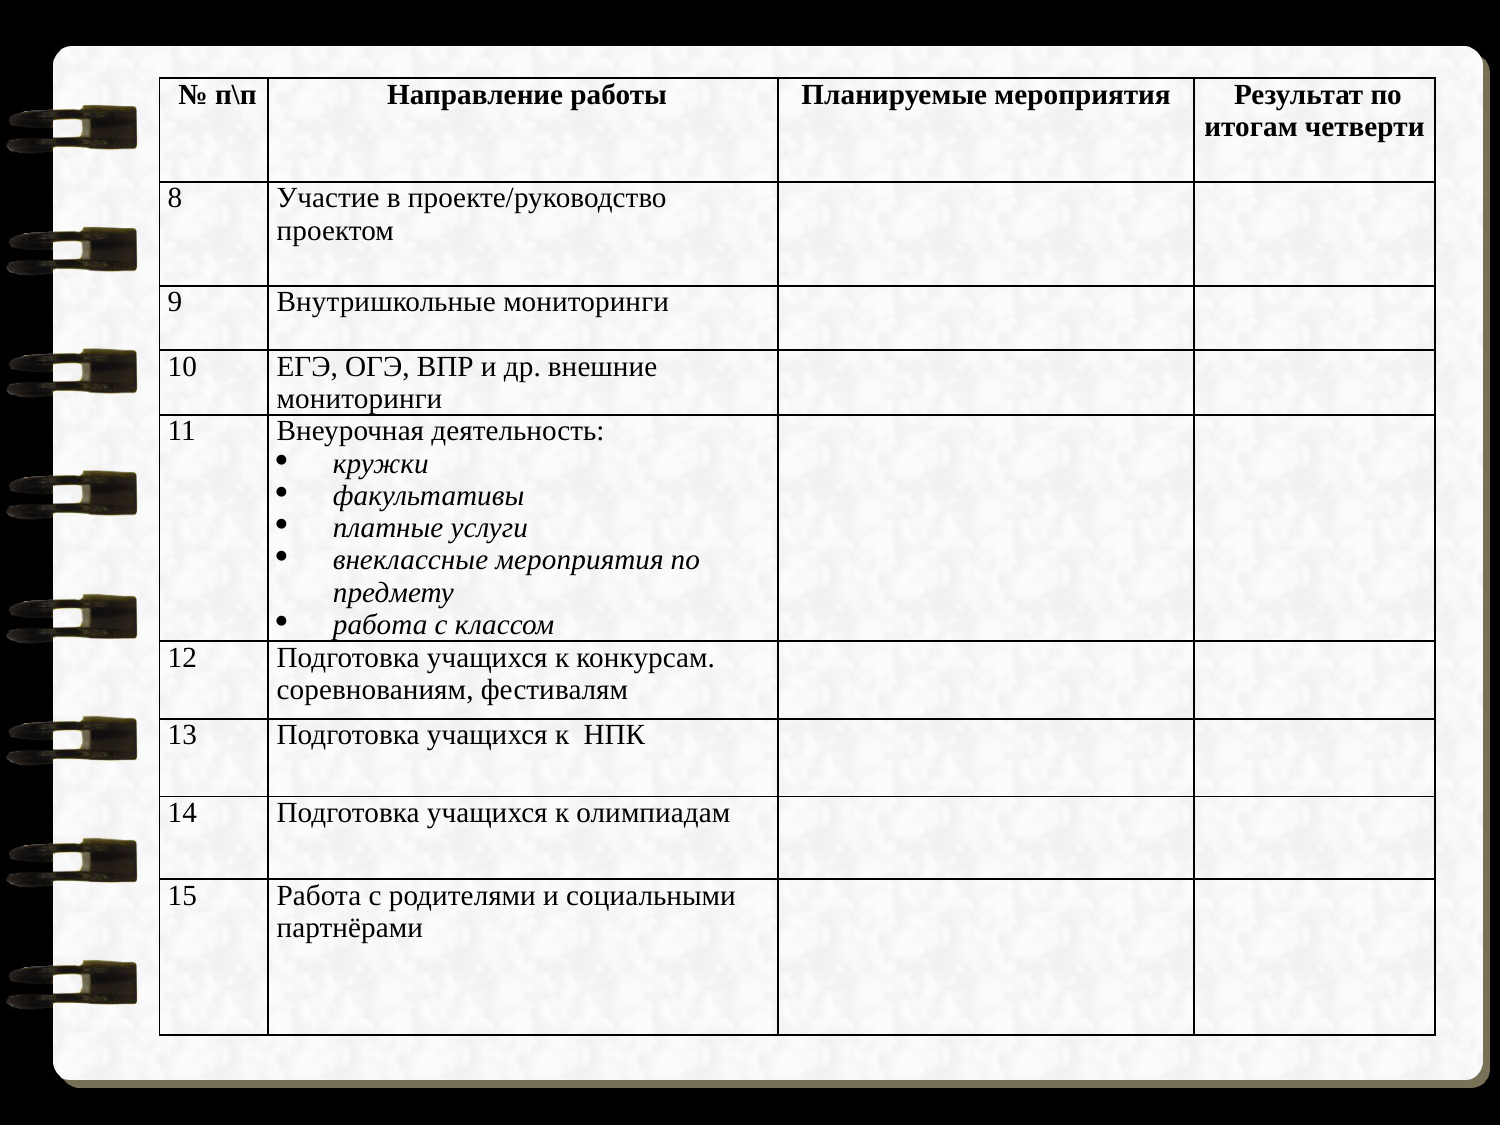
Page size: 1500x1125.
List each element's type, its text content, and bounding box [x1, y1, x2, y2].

table_cell 12 [160, 642, 267, 718]
table_header Направление работы [269, 79, 777, 181]
table_cell Работа с родителями и социальными партнёрами [269, 880, 777, 1034]
table_cell [1195, 797, 1434, 878]
table_cell [1195, 351, 1434, 414]
table_cell [1195, 183, 1434, 285]
table_cell [779, 642, 1193, 718]
picture [0, 0, 1500, 1125]
table_header Результат по итогам четверти [1195, 79, 1434, 181]
table_header Планируемые мероприятия [779, 79, 1193, 181]
table_cell [779, 880, 1193, 1034]
table_cell [779, 416, 1193, 640]
table_cell [1195, 416, 1434, 640]
table_cell [779, 183, 1193, 285]
table_cell 14 [160, 797, 267, 878]
table_cell Внеурочная деятельность: кружки факультативы платные услуги внеклассные мероприятия по предмету работа с классом [269, 416, 777, 640]
table_cell 11 [160, 416, 267, 640]
table_cell [779, 287, 1193, 349]
table_cell Подготовка учащихся к конкурсам. соревнованиям, фестивалям [269, 642, 777, 718]
table_cell [1195, 880, 1434, 1034]
table_cell [779, 797, 1193, 878]
table_cell Внутришкольные мониторинги [269, 287, 777, 349]
table_cell 13 [160, 720, 267, 796]
table_cell Подготовка учащихся к НПК [269, 720, 777, 796]
table_cell 8 [160, 183, 267, 285]
table_cell [1195, 720, 1434, 796]
table_cell 15 [160, 880, 267, 1034]
table_header № п\п [160, 79, 267, 181]
table_cell [779, 351, 1193, 414]
table_cell [1195, 287, 1434, 349]
table_cell Подготовка учащихся к олимпиадам [269, 797, 777, 878]
table_cell 10 [160, 351, 267, 414]
table_cell [1195, 642, 1434, 718]
table_cell ЕГЭ, ОГЭ, ВПР и др. внешние мониторинги [269, 351, 777, 414]
table_cell Участие в проекте/руководство проектом [269, 183, 777, 285]
table_cell 9 [160, 287, 267, 349]
table_cell [779, 720, 1193, 796]
